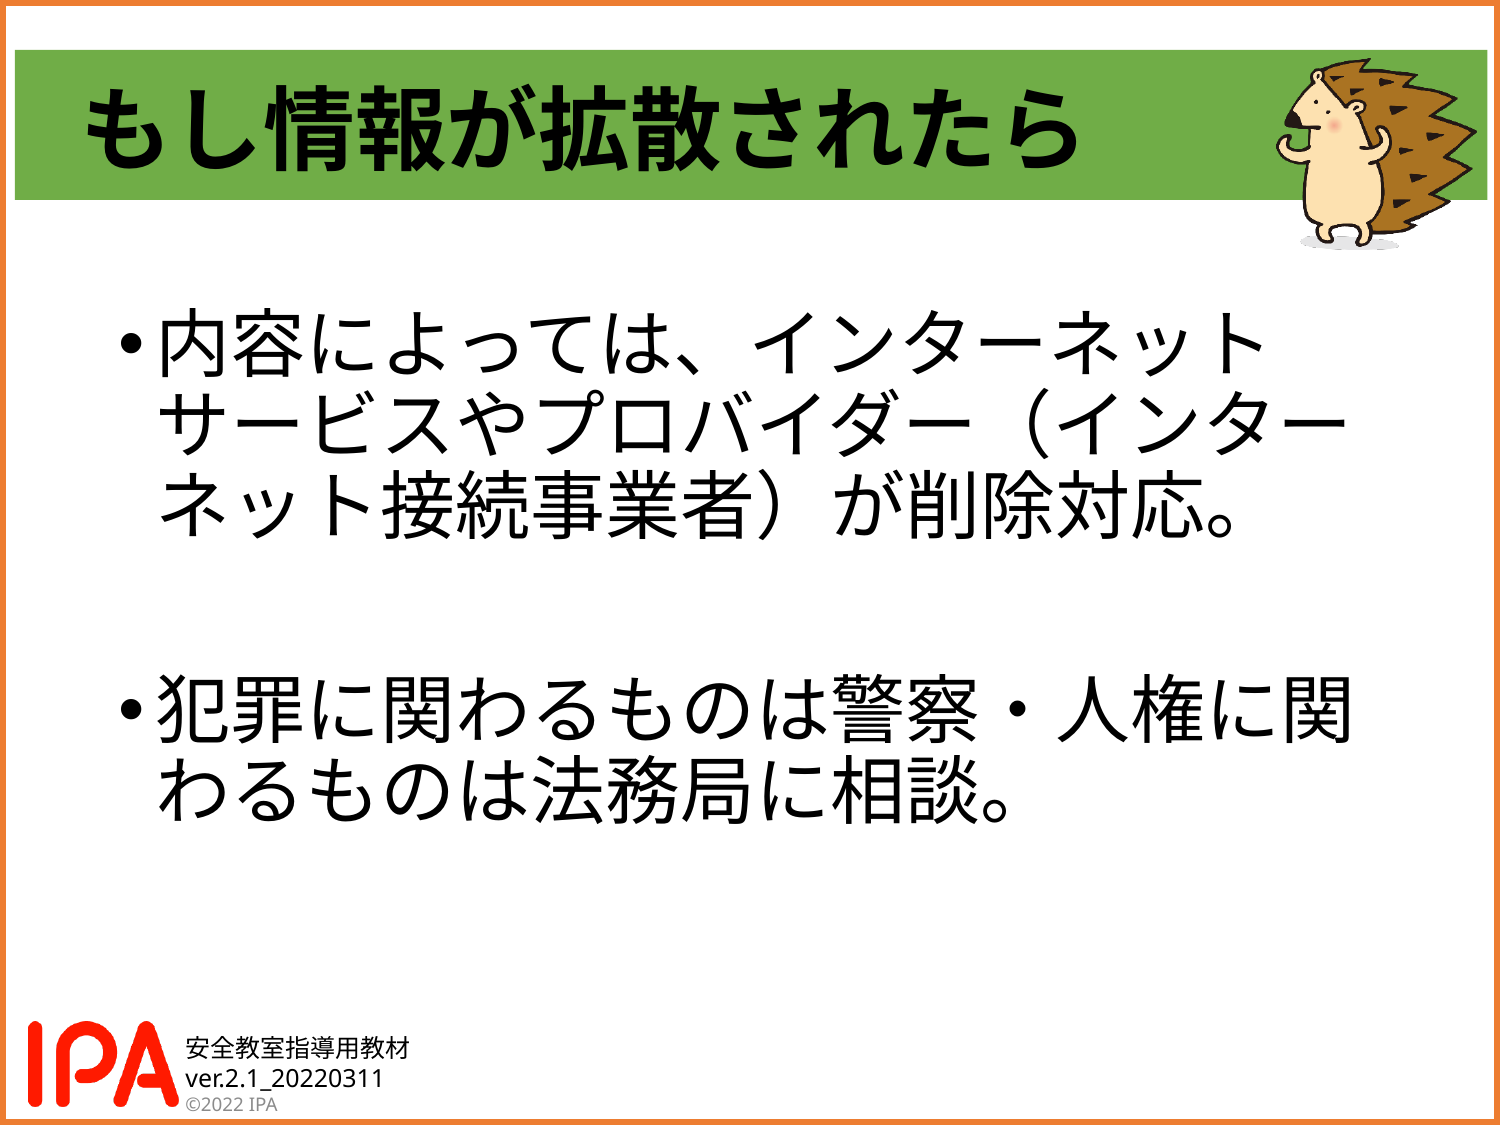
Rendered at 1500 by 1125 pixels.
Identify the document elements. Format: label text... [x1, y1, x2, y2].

title もし情報が拡散されたら [65, 81, 1332, 186]
list 内容によっては、インターネットサービスやプロバイダー（インターネット接続事業者）が削除対応。 犯罪に関わるものは警察・人権に関わるものは法務局に相談。 [103, 299, 1397, 1014]
picture [1276, 58, 1477, 250]
picture [28, 1021, 179, 1107]
